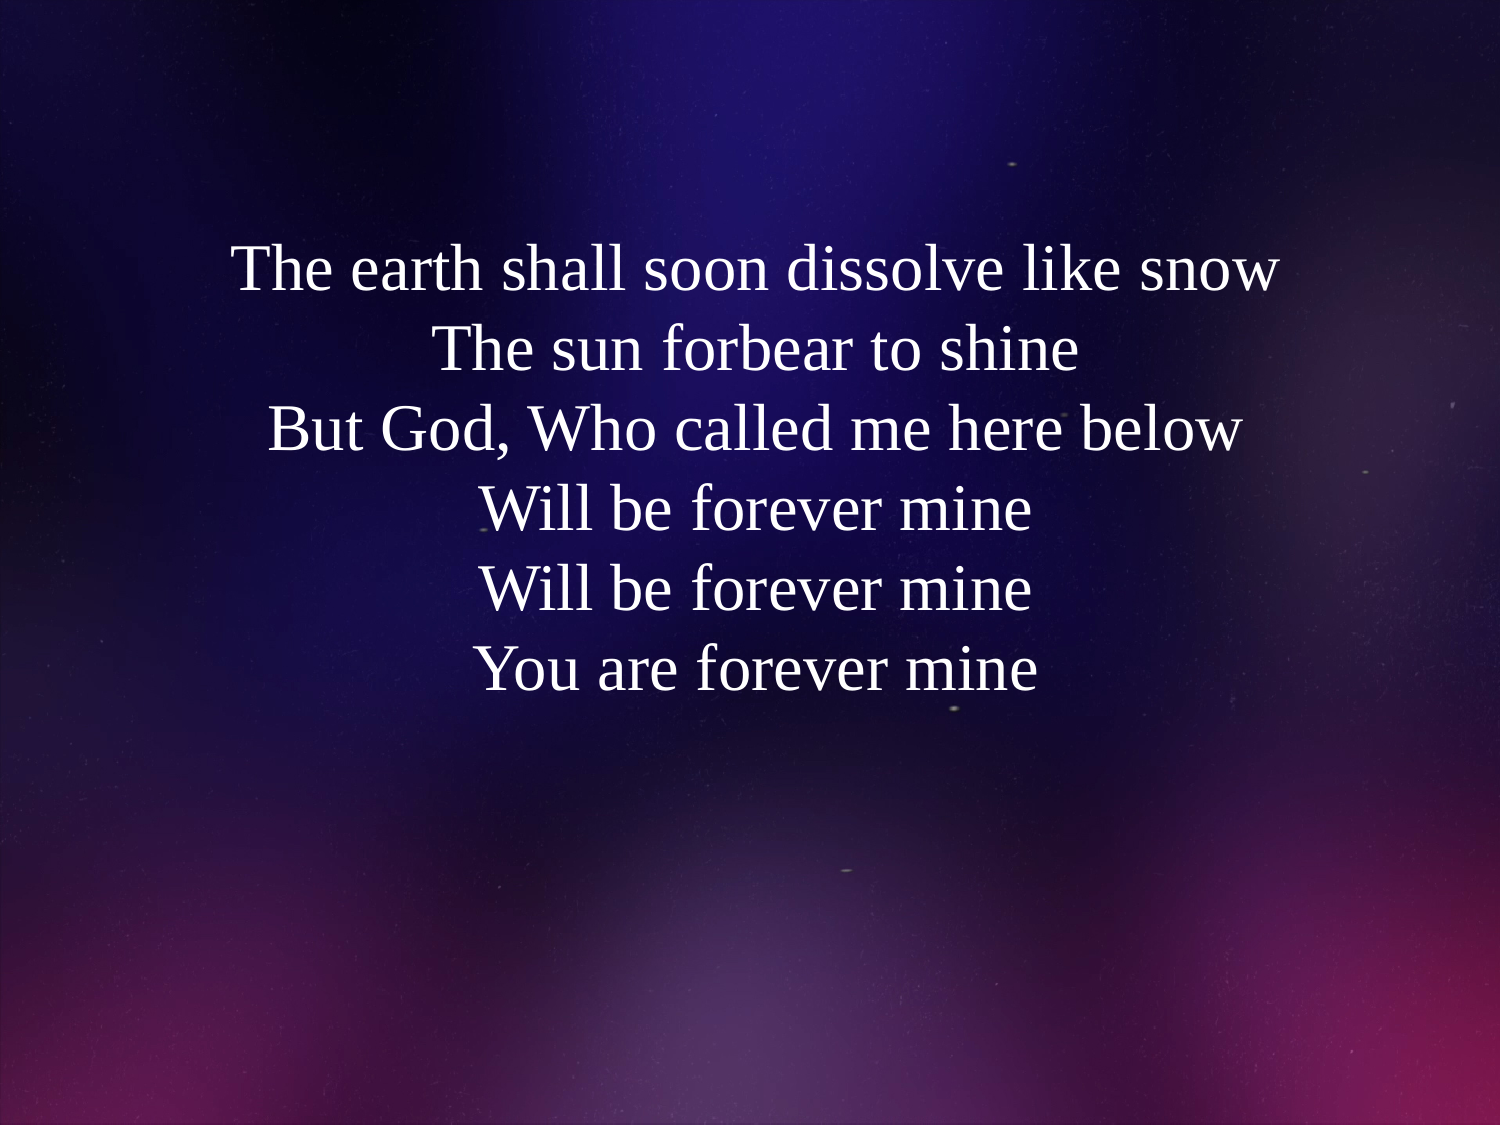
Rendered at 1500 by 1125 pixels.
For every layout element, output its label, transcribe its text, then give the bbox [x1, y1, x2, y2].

title The earth shall soon dissolve like snow The sun forbear to shine But God, Who called me here below Will be forever mine Will be forever mine You are forever mine [24, 450, 1488, 638]
picture [0, 0, 1500, 1125]
